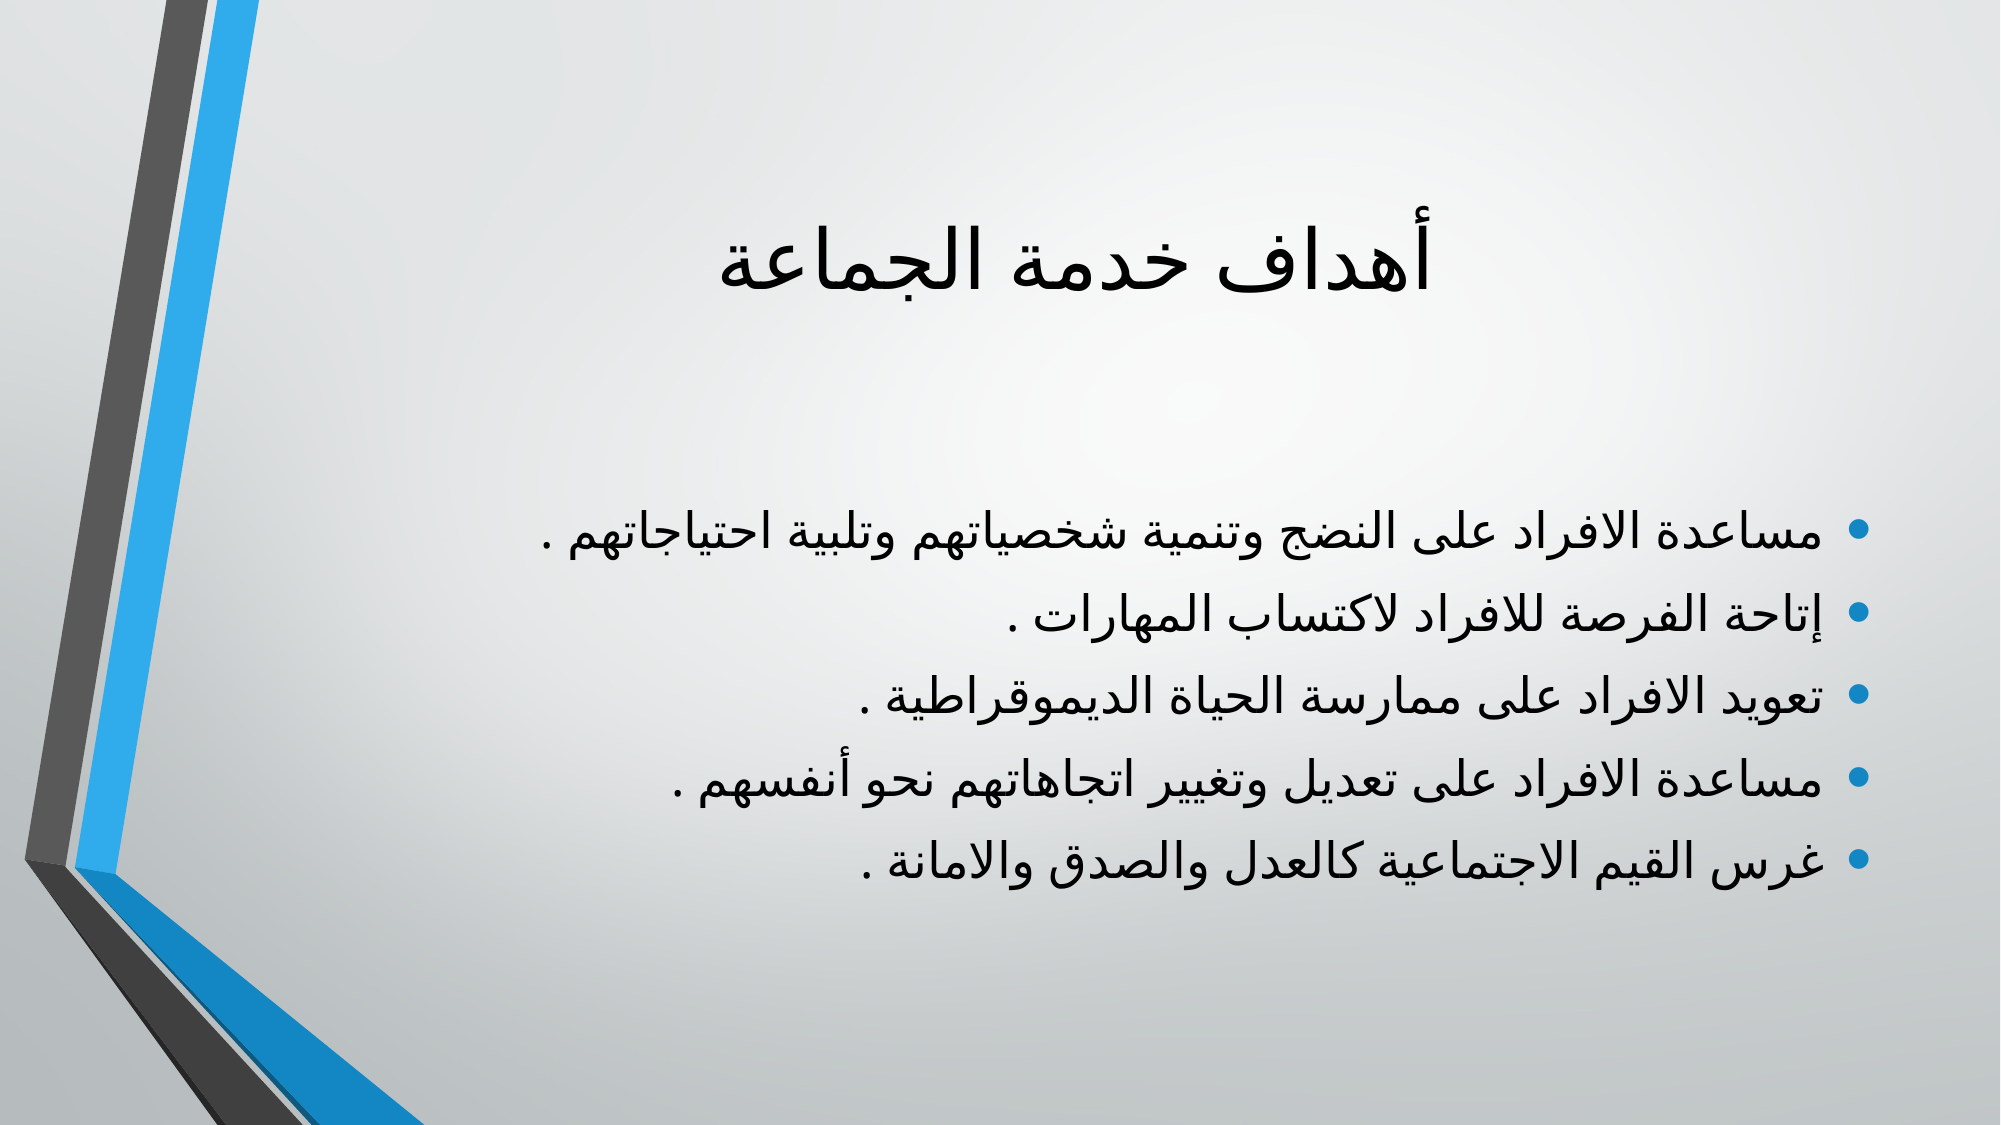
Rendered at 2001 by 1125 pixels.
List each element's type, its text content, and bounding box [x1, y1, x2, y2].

list مساعدة الافراد على النضج وتنمية شخصياتهم وتلبية احتياجاتهم . إتاحة الفرصة للافراد لاكتساب المهارات . تعويد الافراد على ممارسة الحياة الديموقراطية . مساعدة الافراد على تعديل وتغيير اتجاهاتهم نحو أنفسهم . غرس القيم الاجتماعية كالعدل والصدق والامانة . [243, 437, 1887, 950]
title أهداف خدمة الجماعة [243, 112, 1887, 400]
